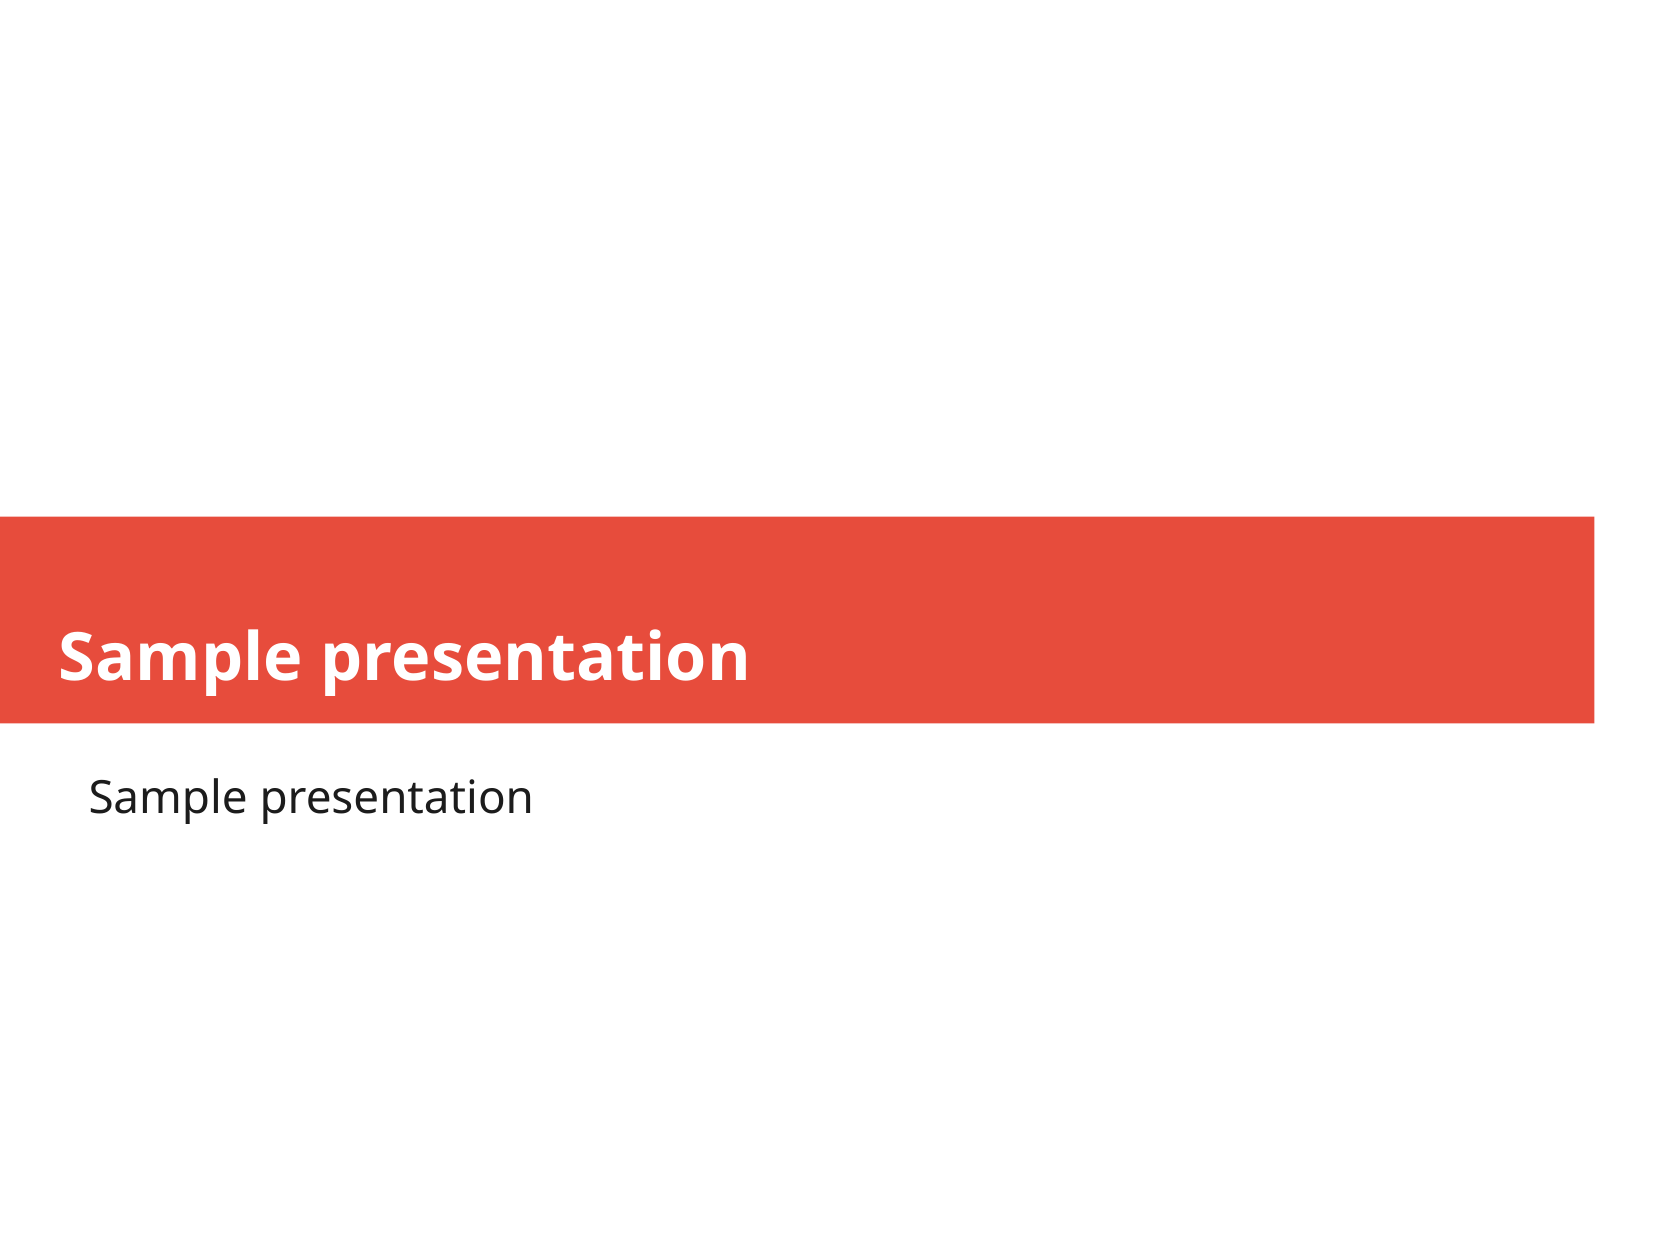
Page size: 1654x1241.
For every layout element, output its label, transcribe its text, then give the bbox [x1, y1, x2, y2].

text_box Sample presentation [88, 767, 1595, 1181]
text_box Sample presentation [58, 546, 1595, 694]
